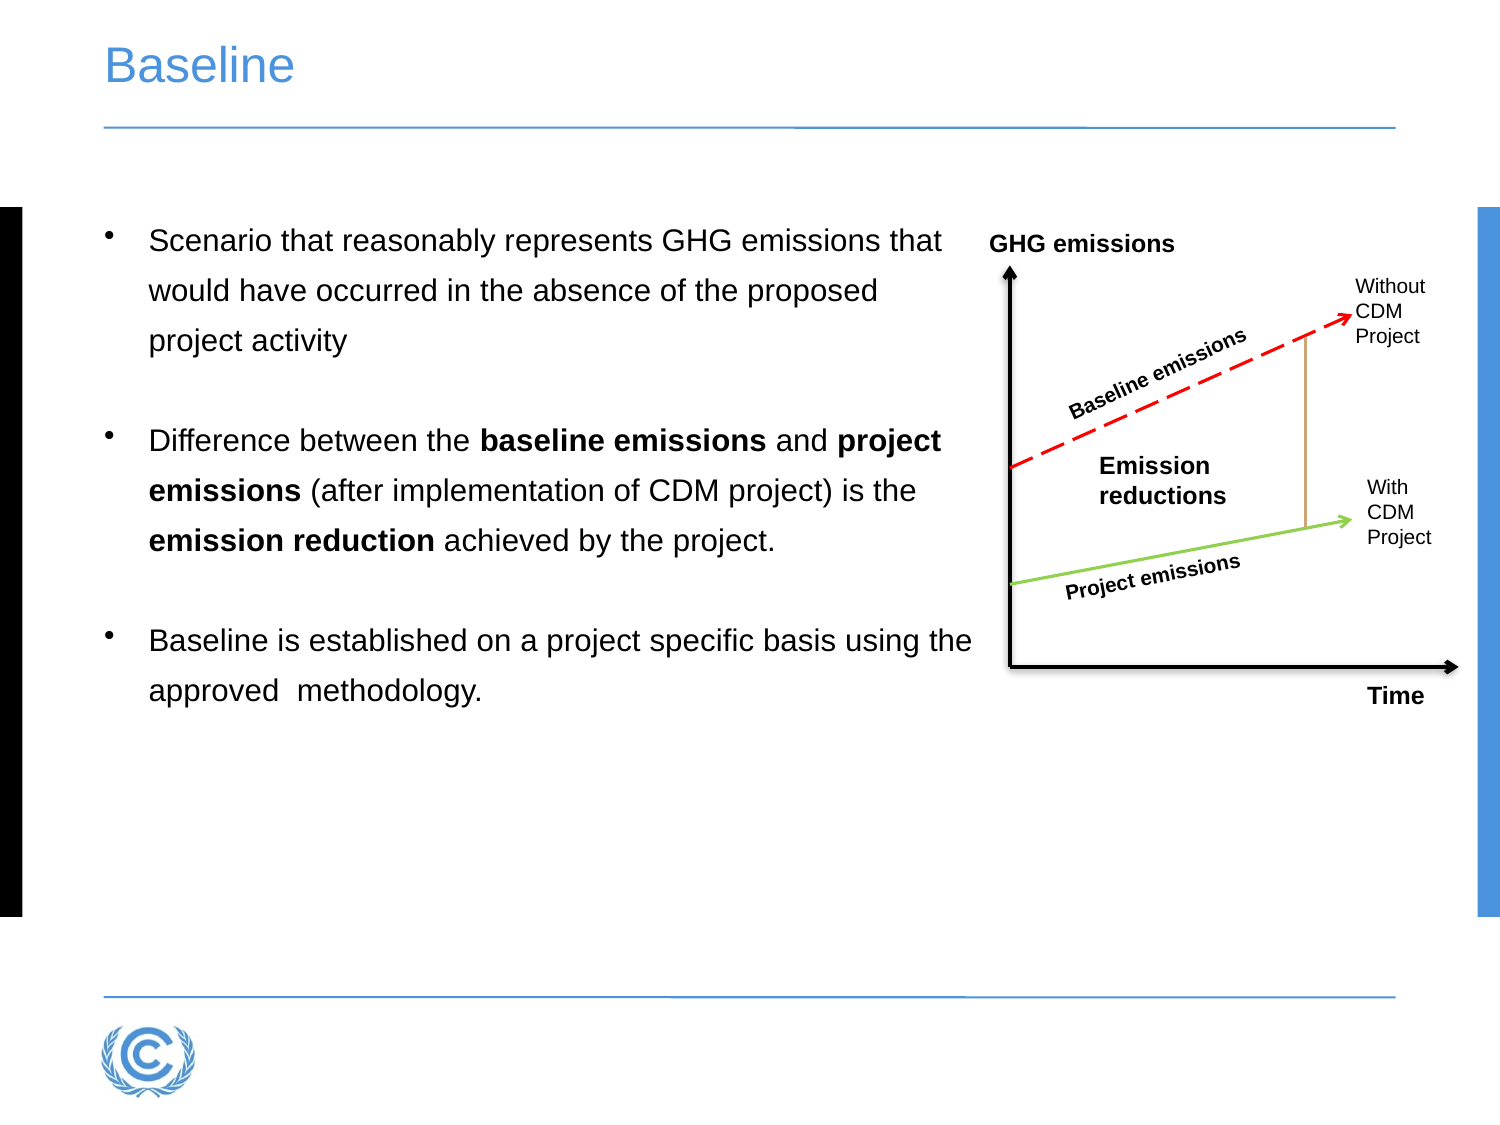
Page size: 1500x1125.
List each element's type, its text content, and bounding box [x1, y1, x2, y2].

title Baseline [104, 50, 1396, 103]
picture [101, 1001, 209, 1108]
list Scenario that reasonably represents GHG emissions that would have occurred in the absence of the proposed project activity Difference between the baseline emissions and project emissions (after implementation of CDM project) is the emission reduction achieved by the project. Baseline is established on a project specific basis using the approved methodology. [104, 207, 975, 918]
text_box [974, 219, 1459, 718]
